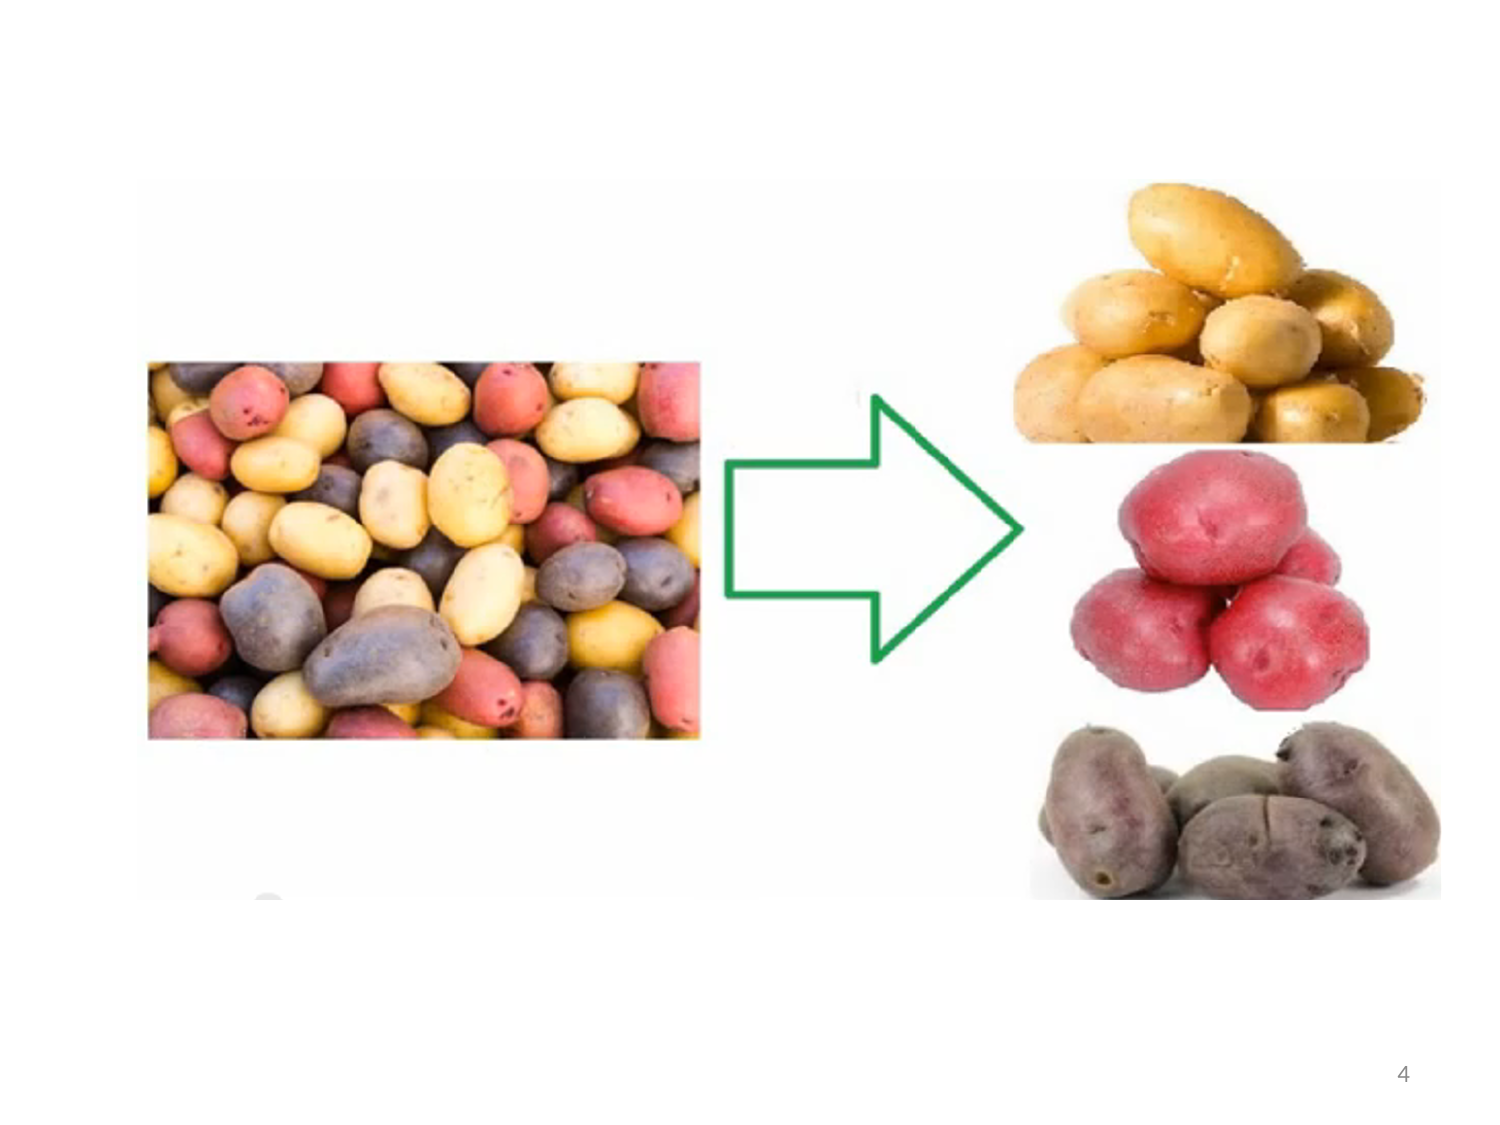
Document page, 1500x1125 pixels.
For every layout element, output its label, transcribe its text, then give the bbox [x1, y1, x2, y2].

picture [124, 149, 1442, 901]
slide_number 4 [1074, 1042, 1425, 1103]
